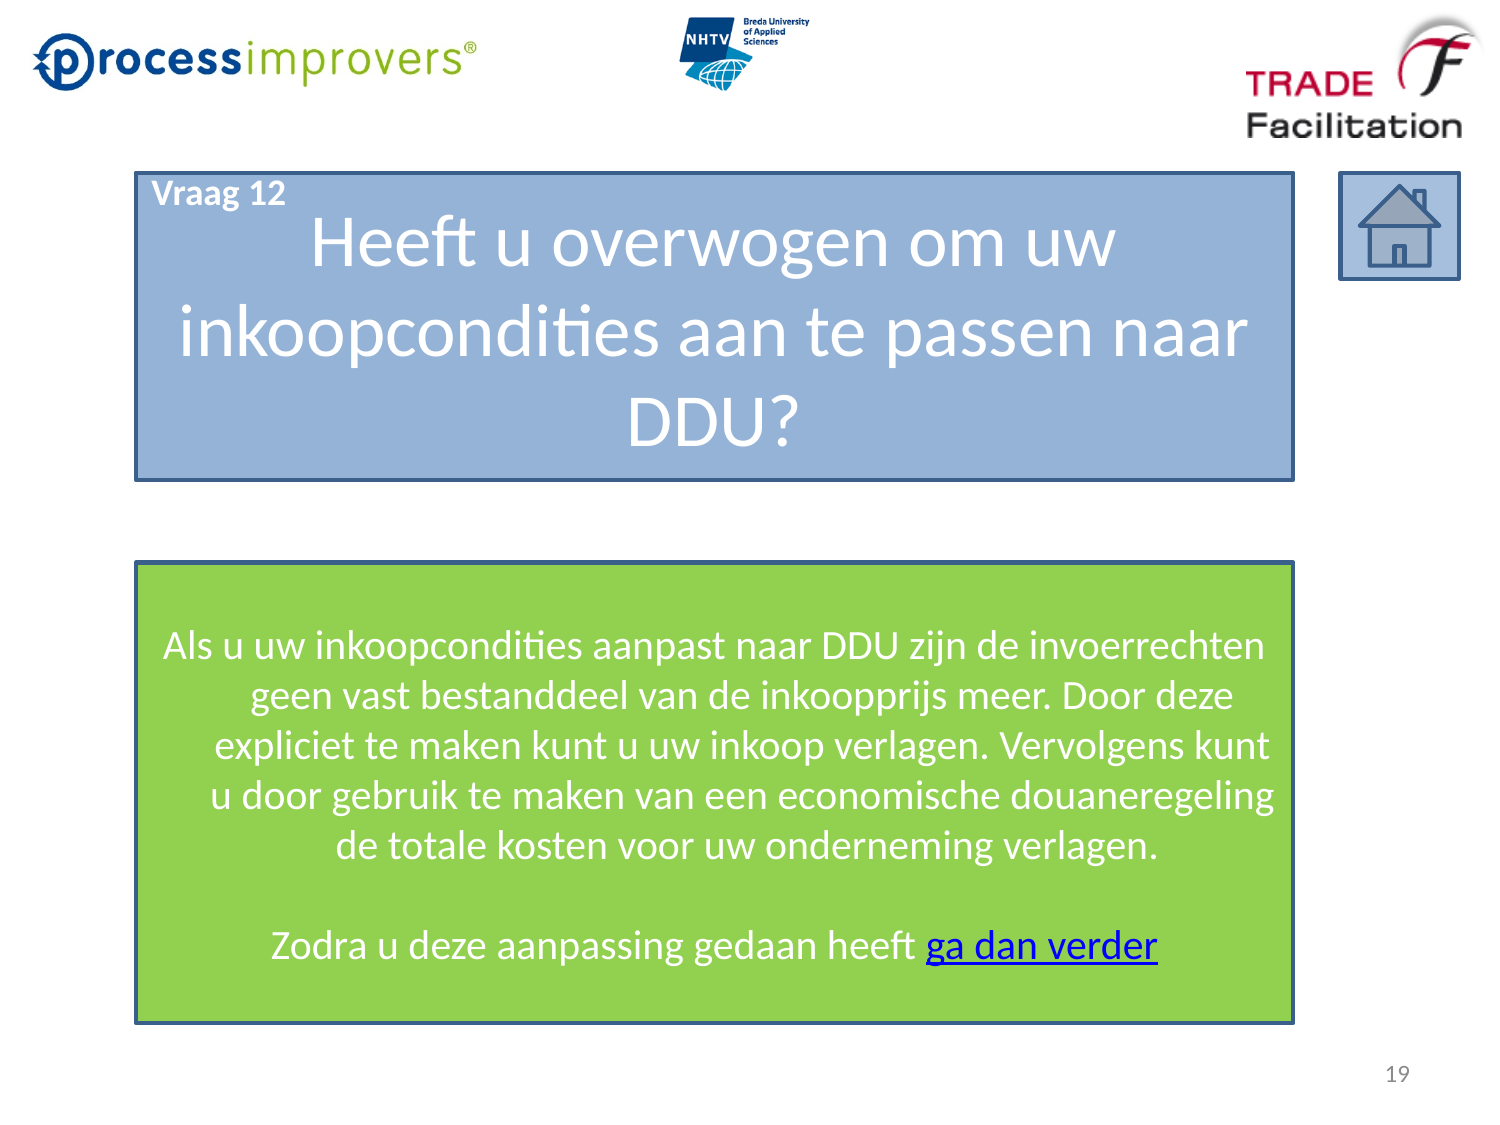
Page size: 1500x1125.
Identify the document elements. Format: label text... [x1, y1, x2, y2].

slide_number 19 [1074, 1042, 1425, 1103]
picture [667, 4, 816, 103]
text_box [1338, 171, 1461, 281]
text_box Heeft u overwogen om uw inkoopcondities aan te passen naar DDU? [134, 171, 1295, 482]
text_box Als u uw inkoopcondities aanpast naar DDU zijn de invoerrechten geen vast bestanddeel van de inkoopprijs meer. Door deze expliciet te maken kunt u uw inkoop verlagen. Vervolgens kunt u door gebruik te maken van een economische douaneregeling de totale kosten voor uw onderneming verlagen. Zodra u deze aanpassing gedaan heeft ga dan verder [134, 560, 1295, 1025]
text_box Vraag 12 [136, 160, 310, 221]
picture [29, 30, 479, 93]
picture [1246, 10, 1487, 138]
